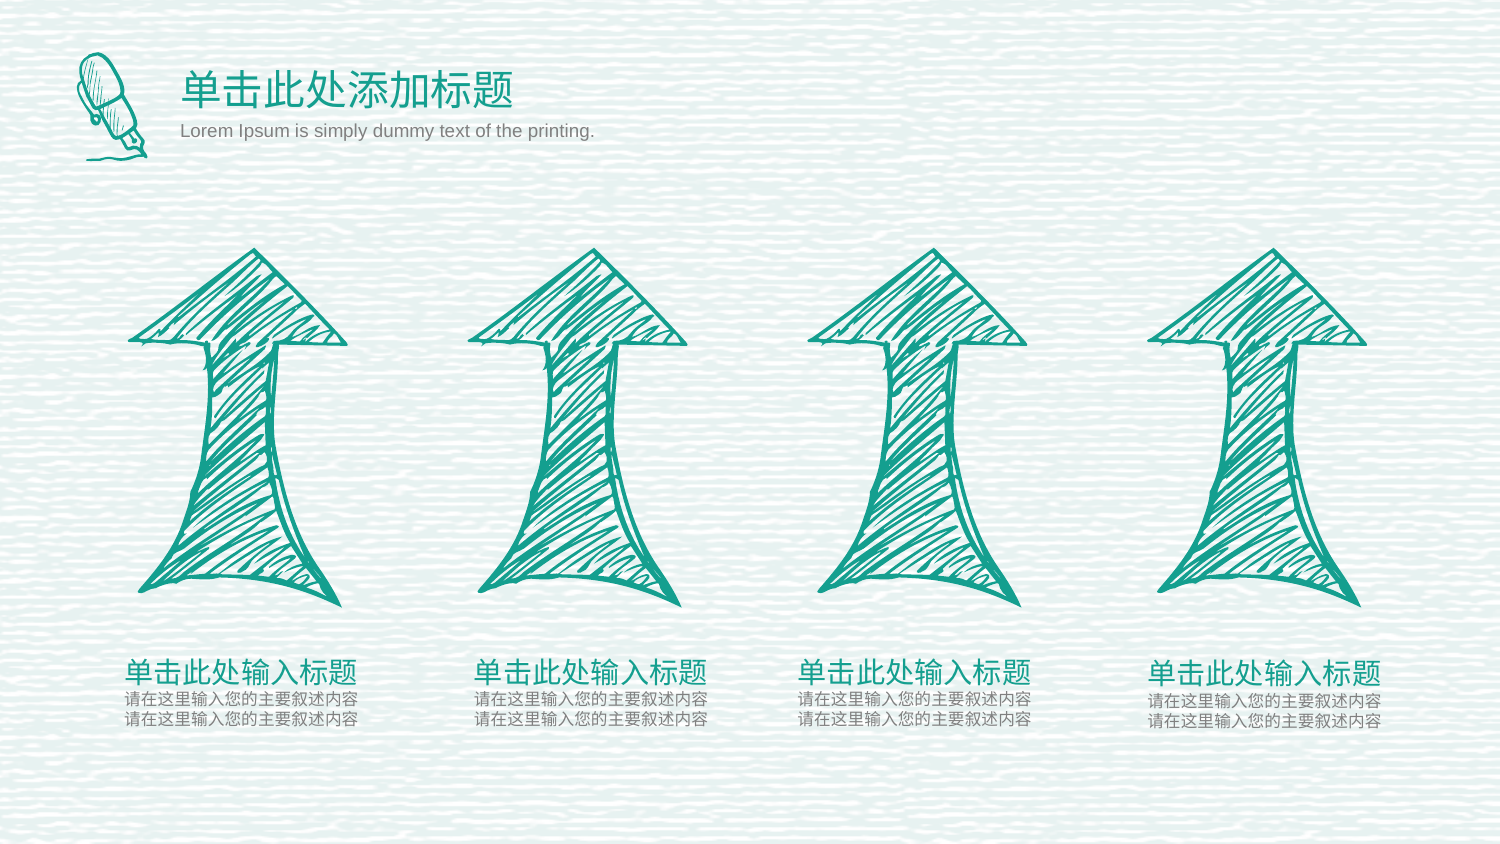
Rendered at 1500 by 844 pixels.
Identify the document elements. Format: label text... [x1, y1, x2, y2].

text_box [1147, 247, 1368, 608]
text_box 单击此处输入标题 请在这里输入您的主要叙述内容 请在这里输入您的主要叙述内容 [786, 648, 1044, 785]
text_box 单击此处输入标题 请在这里输入您的主要叙述内容 请在这里输入您的主要叙述内容 [462, 648, 720, 785]
text_box [127, 247, 348, 608]
text_box [467, 247, 688, 608]
text_box 单击此处输入标题 请在这里输入您的主要叙述内容 请在这里输入您的主要叙述内容 [112, 648, 371, 785]
text_box [807, 247, 1028, 608]
text_box 单击此处输入标题 请在这里输入您的主要叙述内容 请在这里输入您的主要叙述内容 [1135, 650, 1394, 787]
